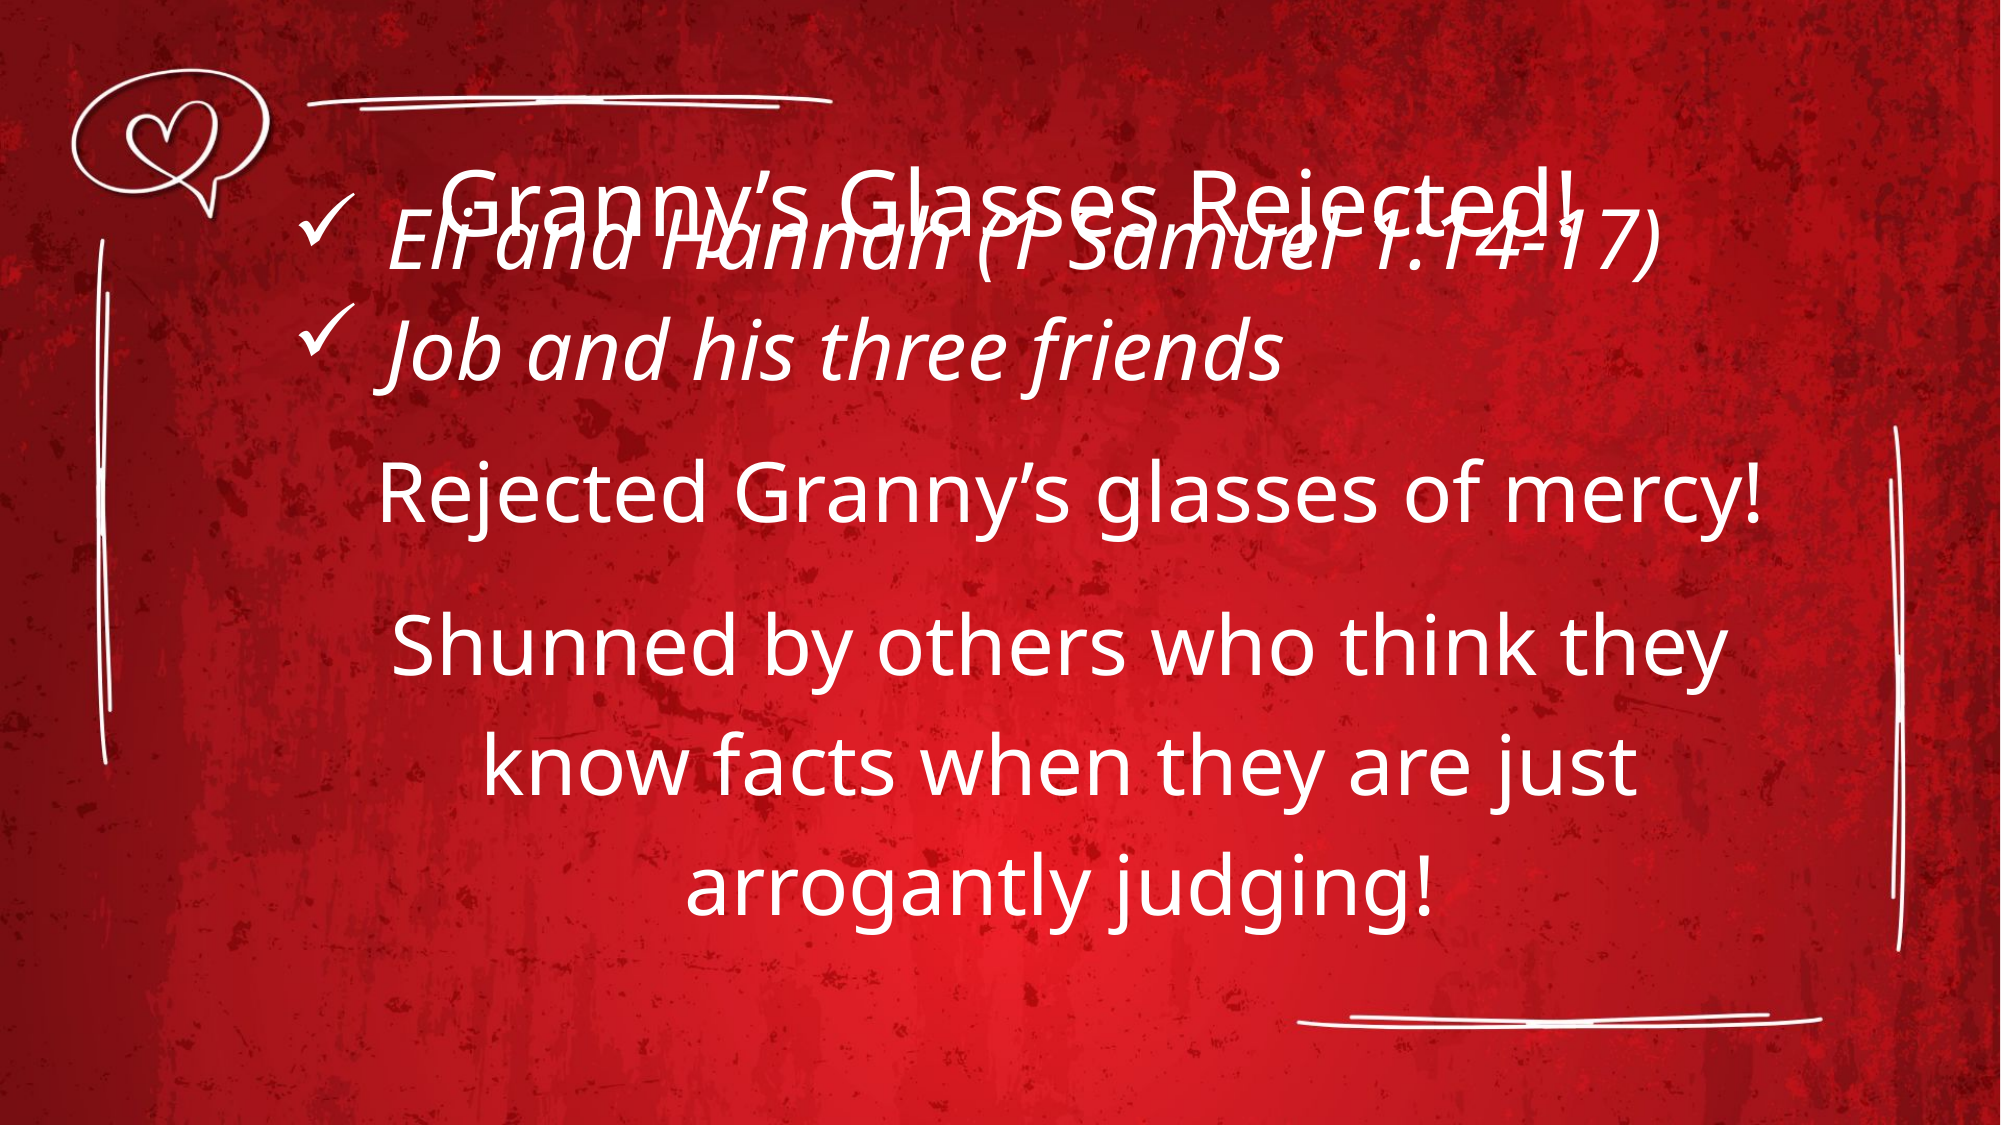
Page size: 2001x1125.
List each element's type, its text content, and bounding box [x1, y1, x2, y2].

list Eli and Hannah (1 Samuel 1:14-17) Job and his three friends Rejected Granny’s glasses of mercy! Shunned by others who think they know facts when they are just arrogantly judging! [277, 252, 1843, 877]
picture [0, 0, 2001, 1125]
title Granny’s Glasses Rejected! [287, 121, 1732, 265]
